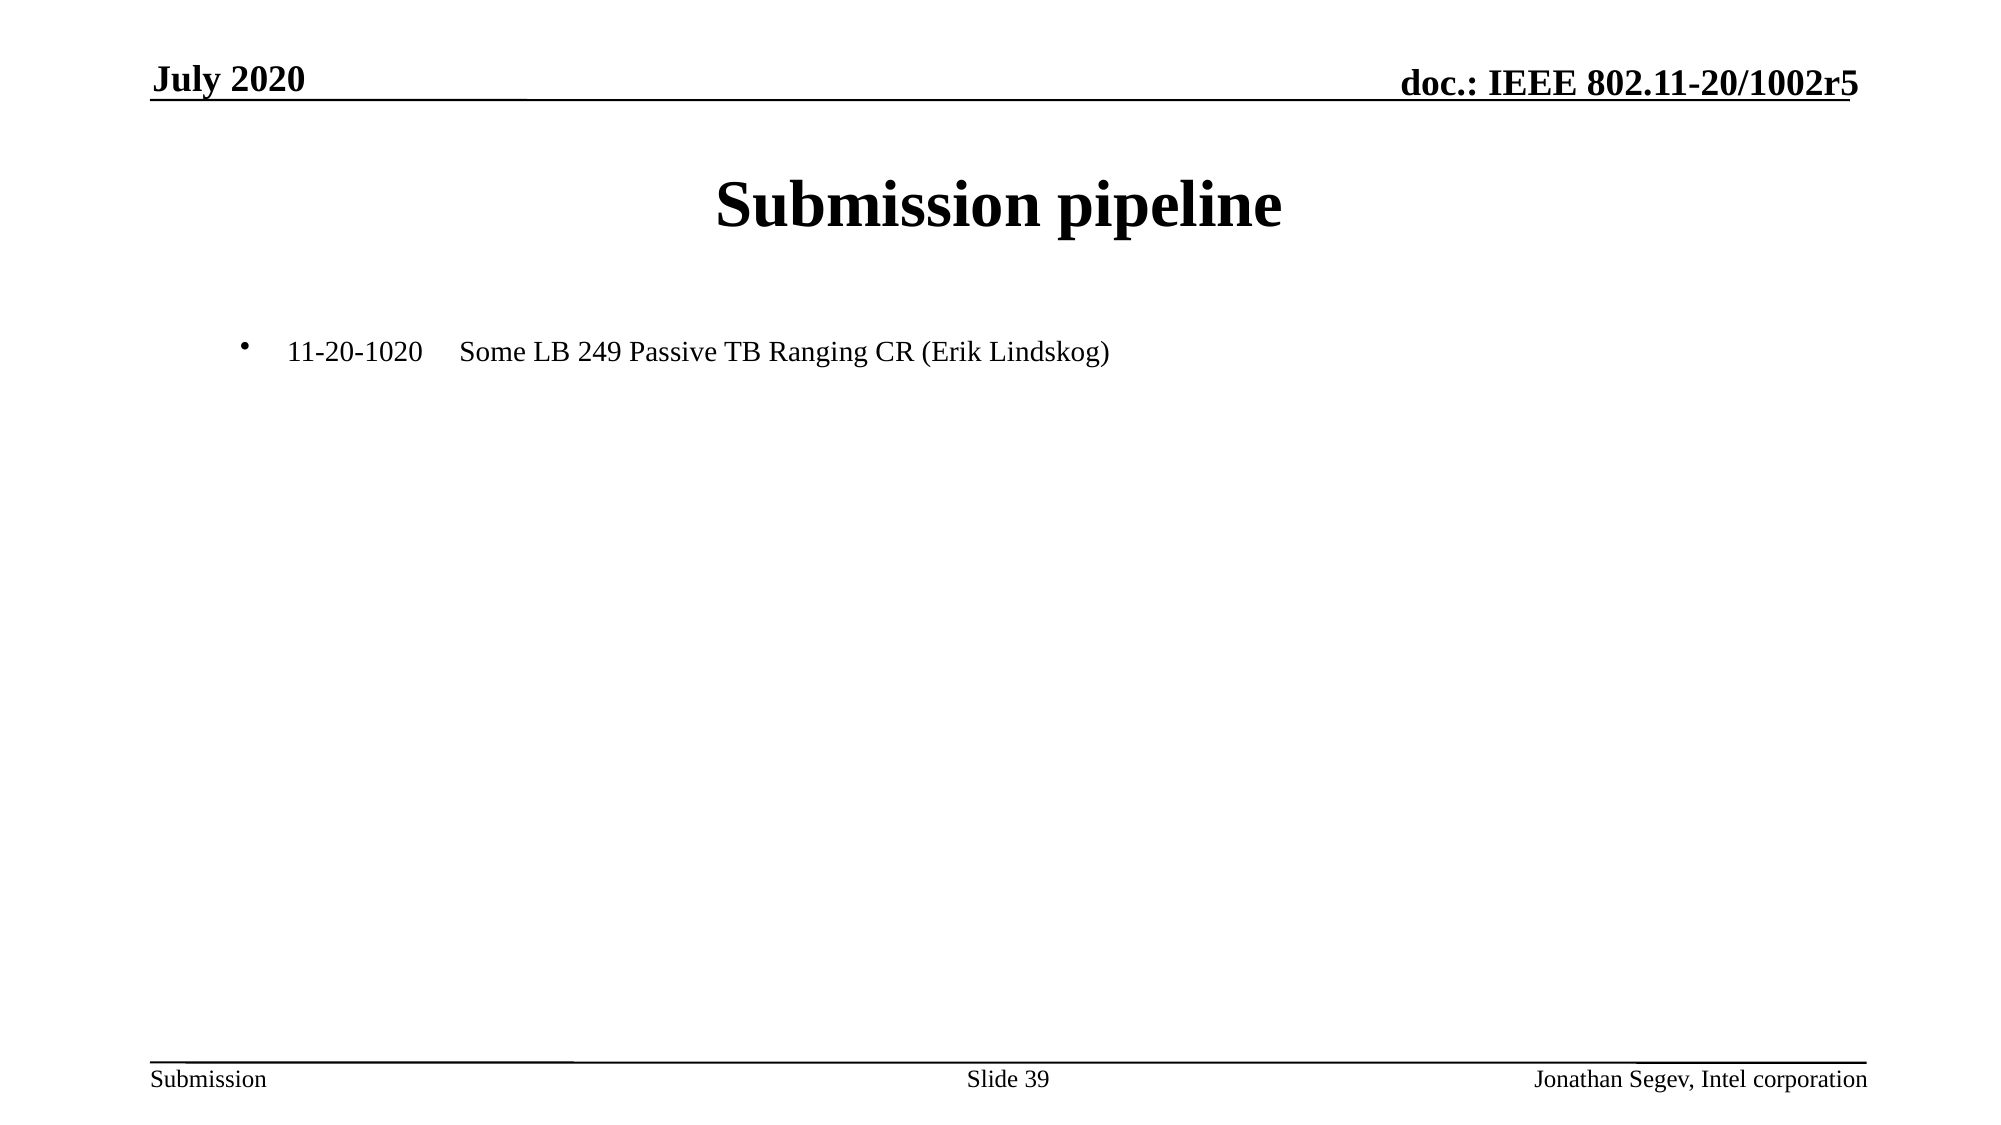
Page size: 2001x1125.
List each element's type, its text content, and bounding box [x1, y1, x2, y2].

footer Jonathan Segev, Intel corporation [1171, 1061, 1869, 1093]
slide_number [152, 54, 563, 100]
list 11-20-1020 Some LB 249 Passive TB Ranging CR (Erik Lindskog) [149, 324, 1850, 1000]
title Submission pipeline [149, 112, 1850, 288]
slide_number Slide 39 [950, 1061, 1067, 1123]
